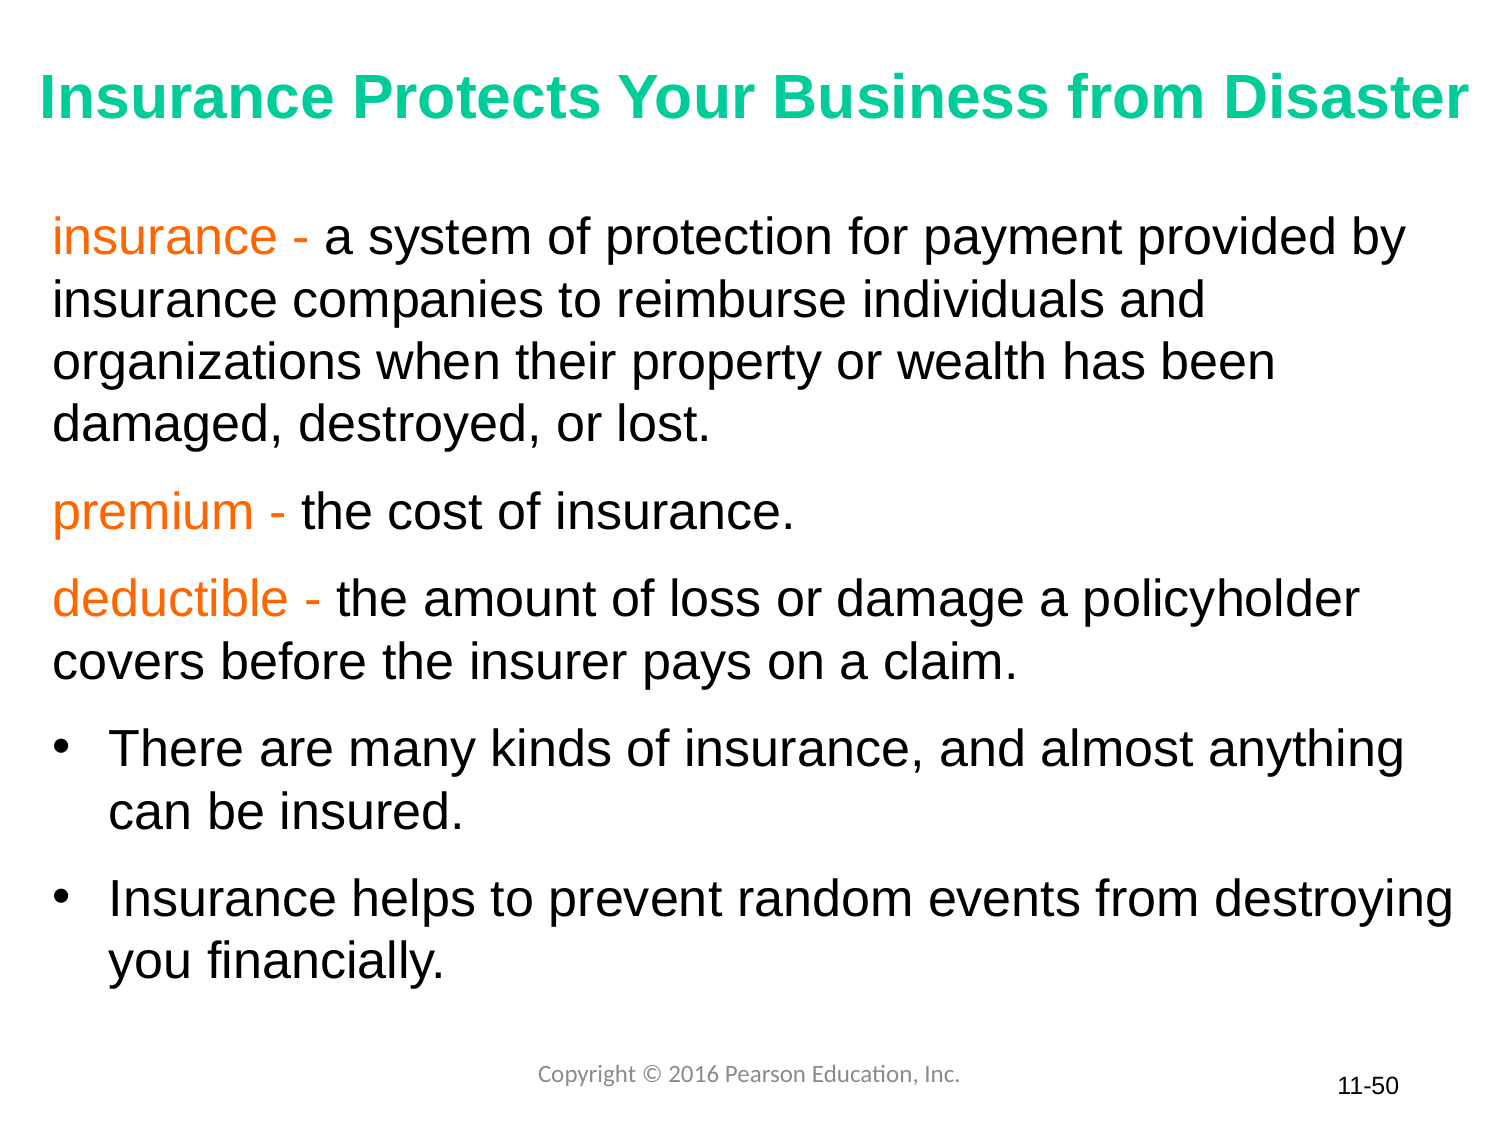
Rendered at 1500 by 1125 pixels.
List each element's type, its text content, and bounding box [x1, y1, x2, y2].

footer Copyright © 2016 Pearson Education, Inc. [512, 1042, 988, 1103]
title Insurance Protects Your Business from Disaster [24, 0, 1500, 188]
list insurance - a system of protection for payment provided by insurance companies to reimburse individuals and organizations when their property or wealth has been damaged, destroyed, or lost. premium - the cost of insurance. deductible - the amount of loss or damage a policyholder covers before the insurer pays on a claim. There are many kinds of insurance, and almost anything can be insured. Insurance helps to prevent random events from destroying you financially. [37, 195, 1500, 1025]
